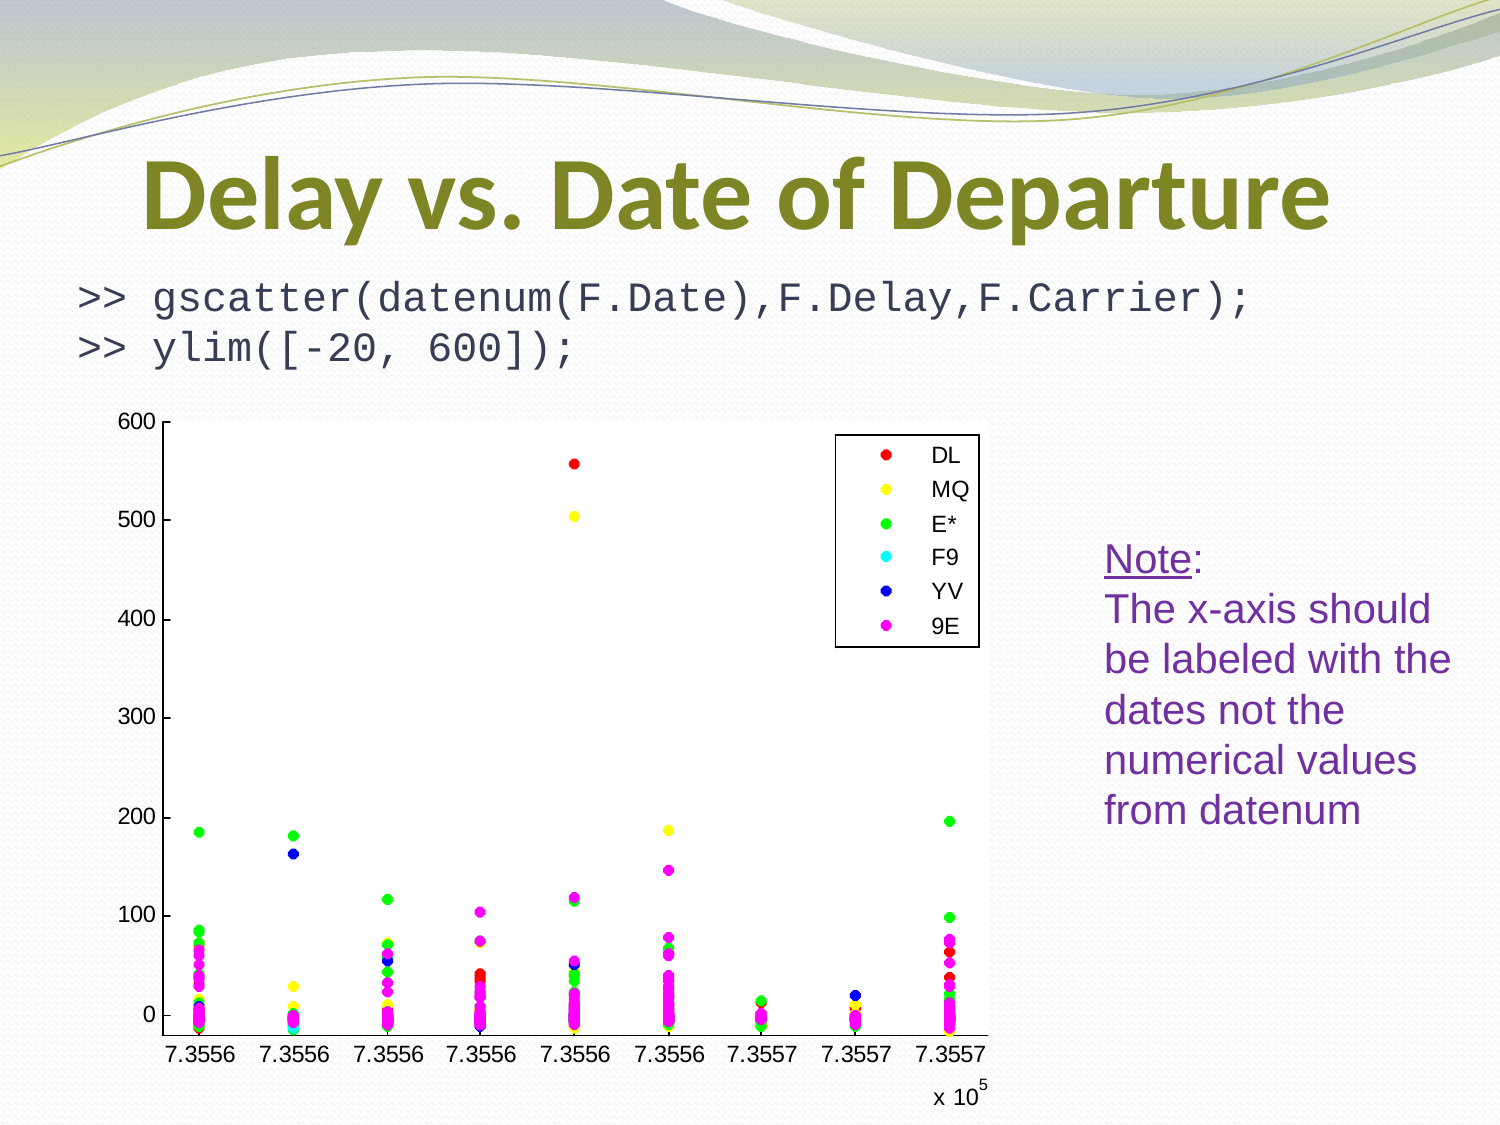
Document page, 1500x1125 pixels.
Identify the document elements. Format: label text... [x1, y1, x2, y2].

text_box Note: The x-axis should be labeled with the dates not the numerical values from datenum [1094, 524, 1500, 840]
text_box >> gscatter(datenum(F.Date),F.Delay,F.Carrier); >> ylim([-20, 600]); [62, 262, 1413, 378]
title Delay vs. Date of Departure [0, 62, 1475, 250]
picture [24, 365, 1090, 1120]
